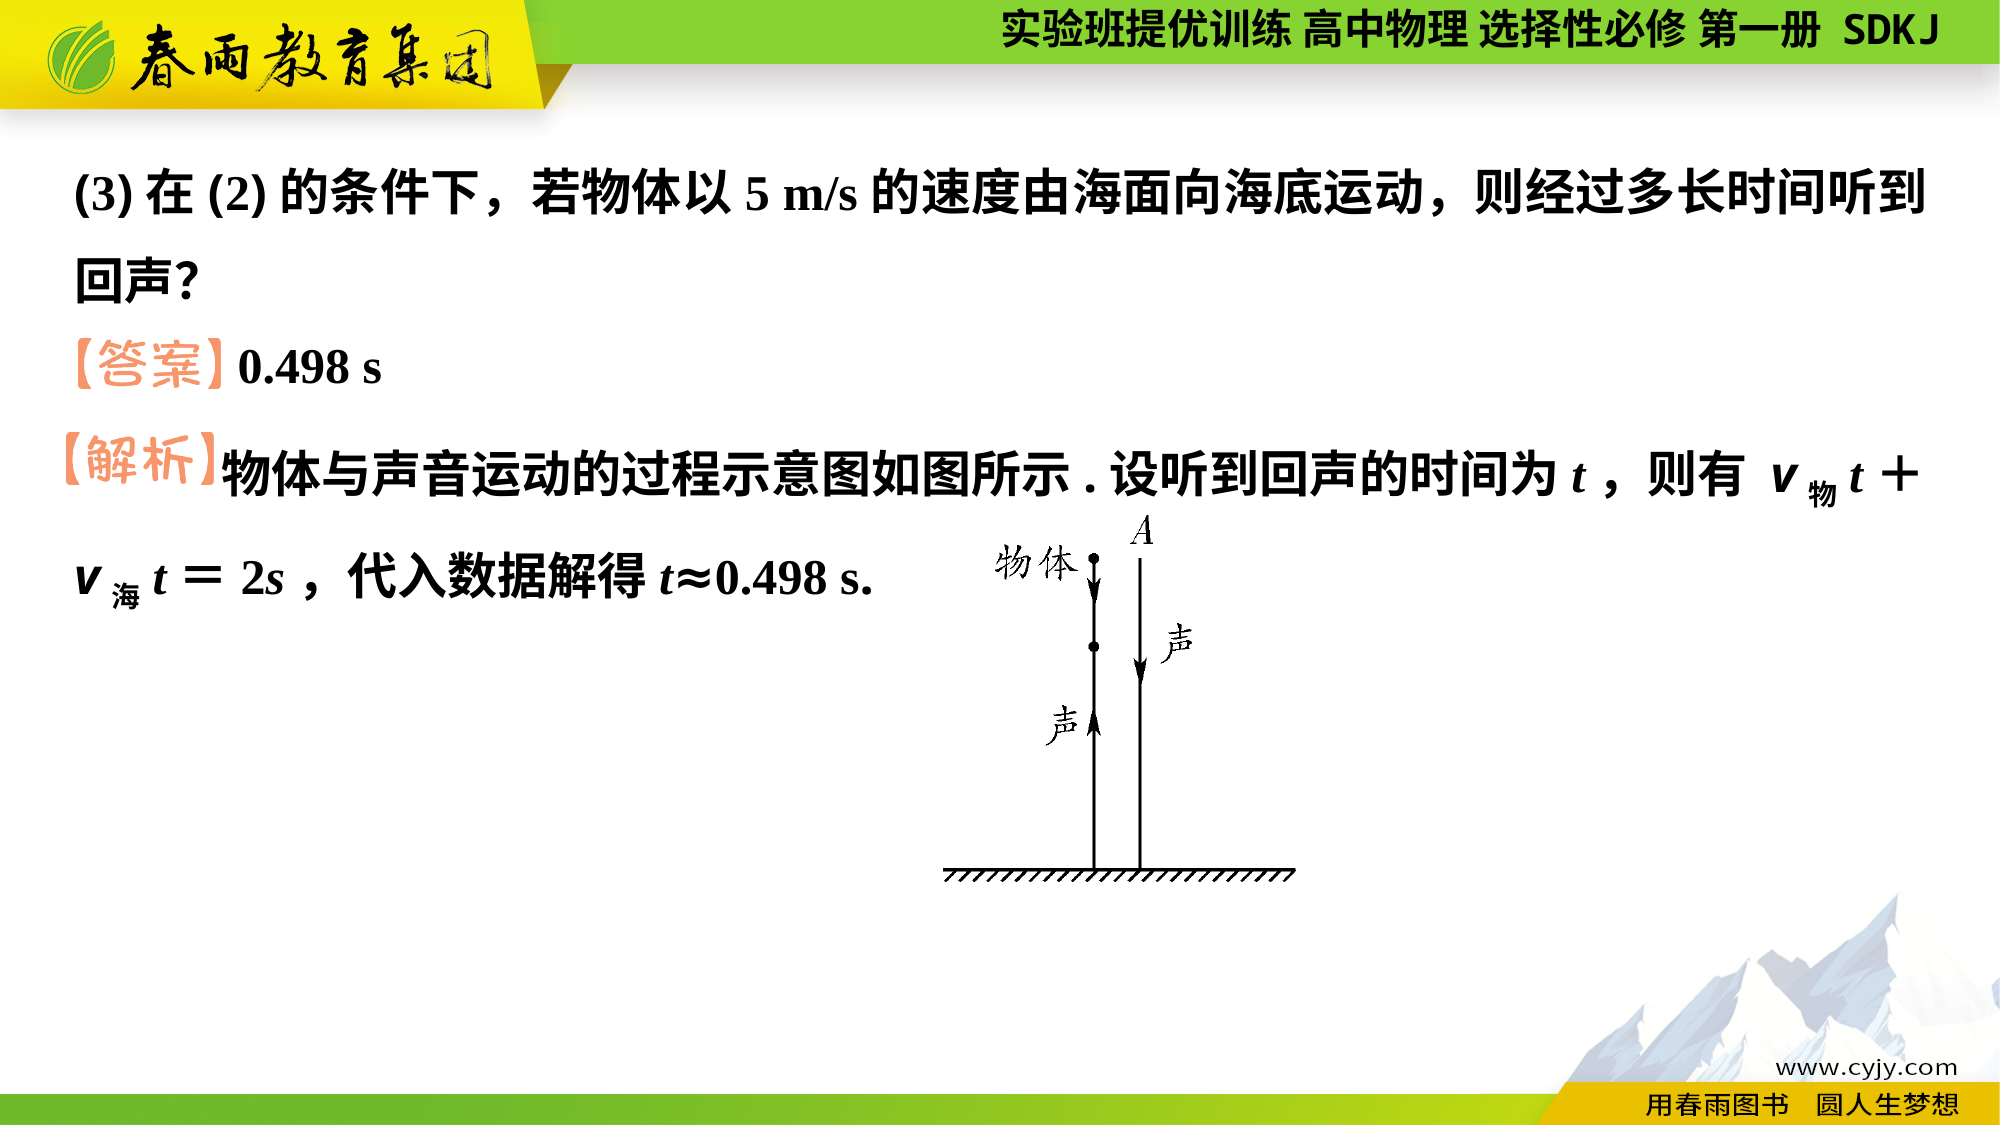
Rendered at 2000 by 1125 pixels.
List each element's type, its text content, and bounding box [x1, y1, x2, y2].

list (3)在(2)的条件下，若物体以5 m/s的速度由海面向海底运动，则经过多长时间听到回声？ [59, 122, 1944, 320]
text_box 物体与声音运动的过程示意图如图所示.设听到回声的时间为t，则有 v物t＋v海t＝2s，代入数据解得t≈0.498 s. [59, 400, 1944, 621]
picture [0, 0, 2000, 1125]
text_box 0.498 s [222, 326, 398, 400]
